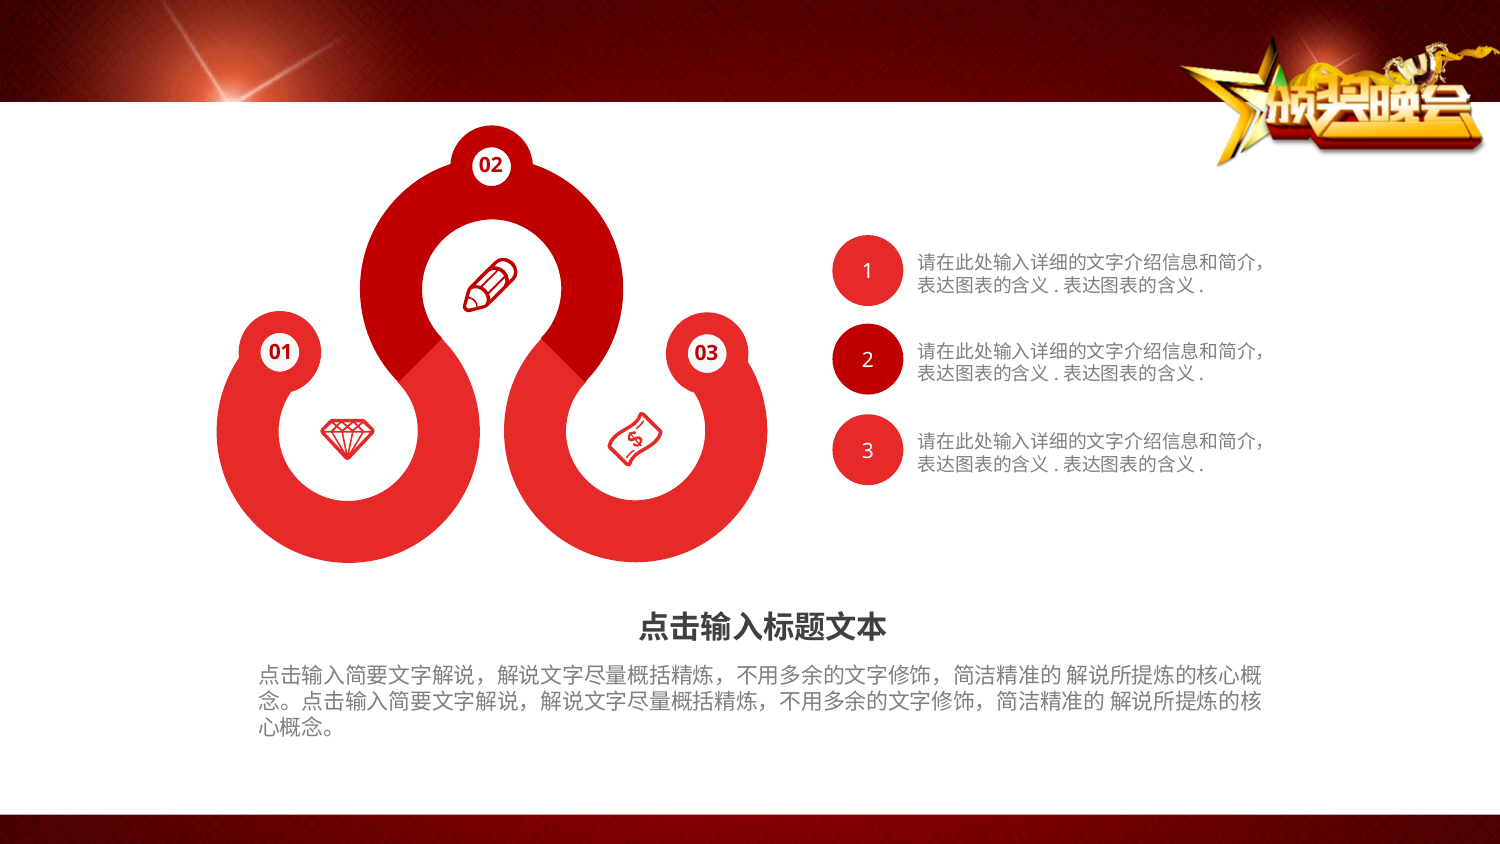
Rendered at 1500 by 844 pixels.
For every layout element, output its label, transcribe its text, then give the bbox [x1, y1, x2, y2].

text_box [669, 323, 744, 384]
text_box 请在此处输入详细的文字介绍信息和简介，表达图表的含义.表达图表的含义. [903, 332, 1291, 422]
text_box 点击输入标题文本 [638, 607, 892, 646]
picture [0, 0, 1500, 169]
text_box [607, 411, 663, 467]
text_box [504, 339, 768, 563]
text_box 请在此处输入详细的文字介绍信息和简介，表达图表的含义.表达图表的含义. [903, 422, 1291, 521]
text_box 1 [831, 234, 903, 308]
picture [0, 815, 1500, 844]
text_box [454, 136, 528, 197]
text_box [216, 339, 480, 563]
text_box 请在此处输入详细的文字介绍信息和简介，表达图表的含义.表达图表的含义. [903, 243, 1291, 332]
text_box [243, 321, 318, 383]
text_box 3 [831, 413, 903, 487]
text_box [462, 257, 518, 313]
text_box 点击输入简要文字解说，解说文字尽量概括精炼，不用多余的文字修饰，简洁精准的 解说所提炼的核心概念。点击输入简要文字解说，解说文字尽量概括精炼，不用多余的文字修饰，简洁精准的 解说所提炼的核心概念。 [258, 661, 1264, 740]
text_box [320, 418, 375, 461]
text_box [359, 164, 624, 383]
text_box 2 [831, 322, 903, 396]
